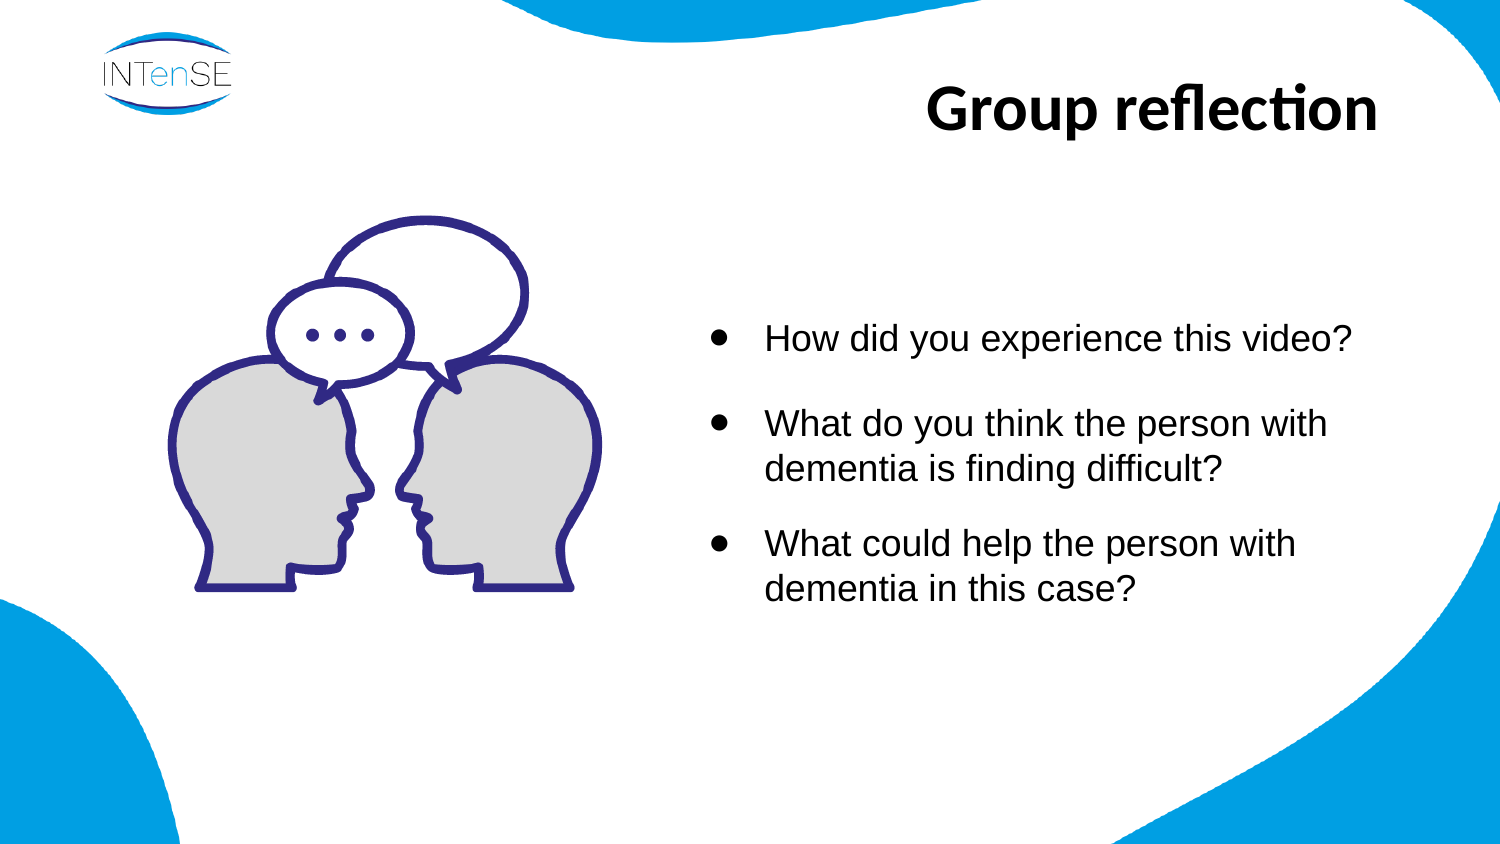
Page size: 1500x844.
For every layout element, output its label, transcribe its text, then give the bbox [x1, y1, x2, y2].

picture [0, 0, 1500, 844]
text_box What do you think the person with dementia is finding difficult? [720, 391, 1500, 496]
text_box How did you experience this video? [720, 306, 1384, 391]
text_box What could help the person with dementia in this case? [720, 511, 1448, 617]
title Group reflection [277, 56, 1425, 197]
